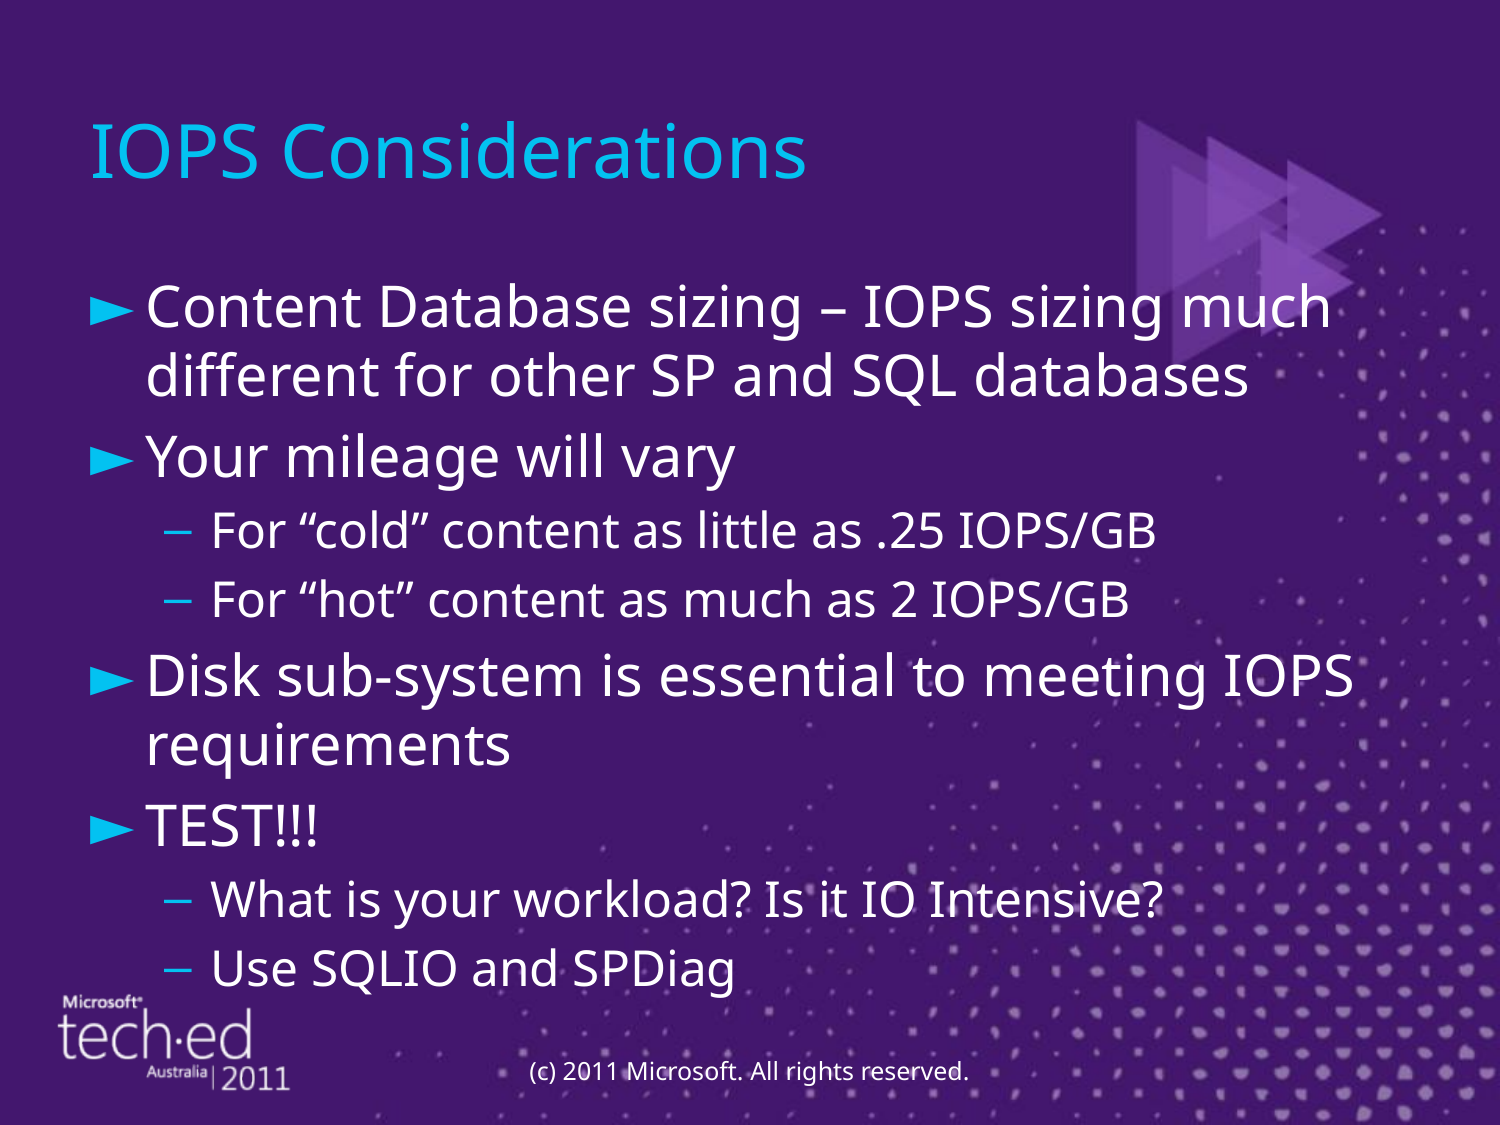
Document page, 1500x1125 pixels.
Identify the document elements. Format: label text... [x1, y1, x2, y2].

picture [0, 0, 1500, 1125]
footer (c) 2011 Microsoft. All rights reserved. [512, 1042, 988, 1103]
list Content Database sizing – IOPS sizing much different for other SP and SQL databases Your mileage will vary For “cold” content as little as .25 IOPS/GB For “hot” content as much as 2 IOPS/GB Disk sub-system is essential to meeting IOPS requirements TEST!!! What is your workload? Is it IO Intensive? Use SQLIO and SPDiag [75, 262, 1425, 1005]
title IOPS Considerations [75, 54, 1425, 243]
